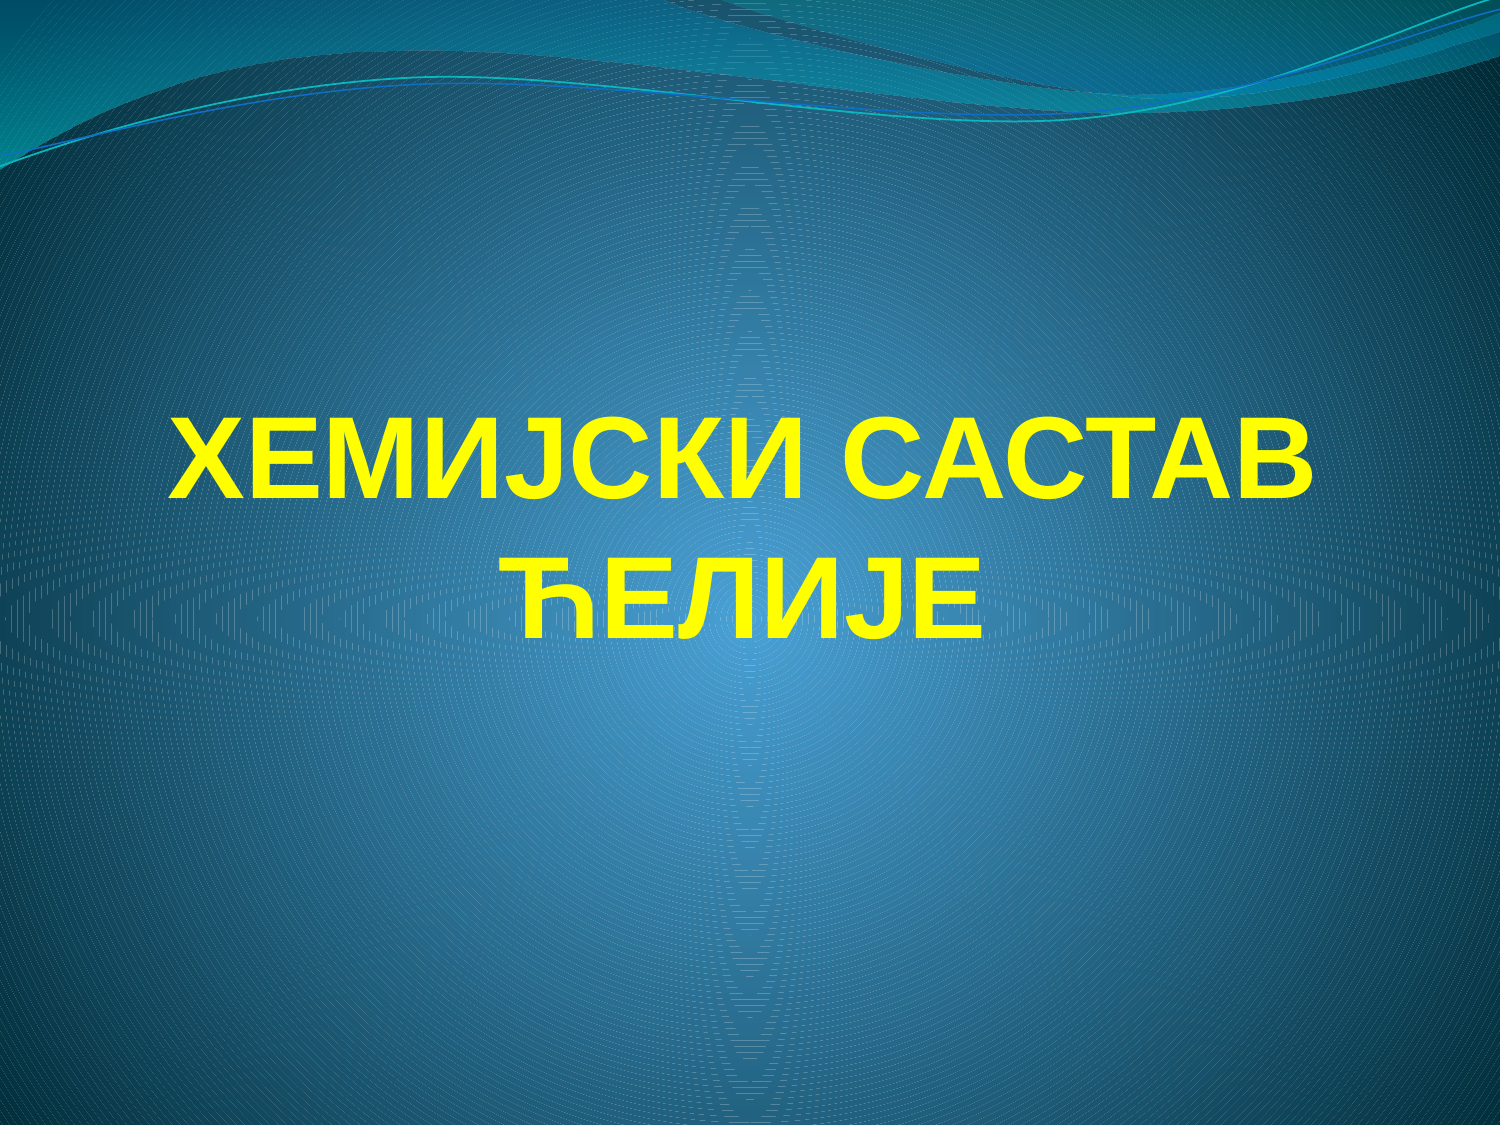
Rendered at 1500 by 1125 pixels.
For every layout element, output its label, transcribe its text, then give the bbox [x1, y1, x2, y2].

title ХЕМИЈСКИ САСТАВ ЋЕЛИЈЕ [100, 361, 1389, 662]
